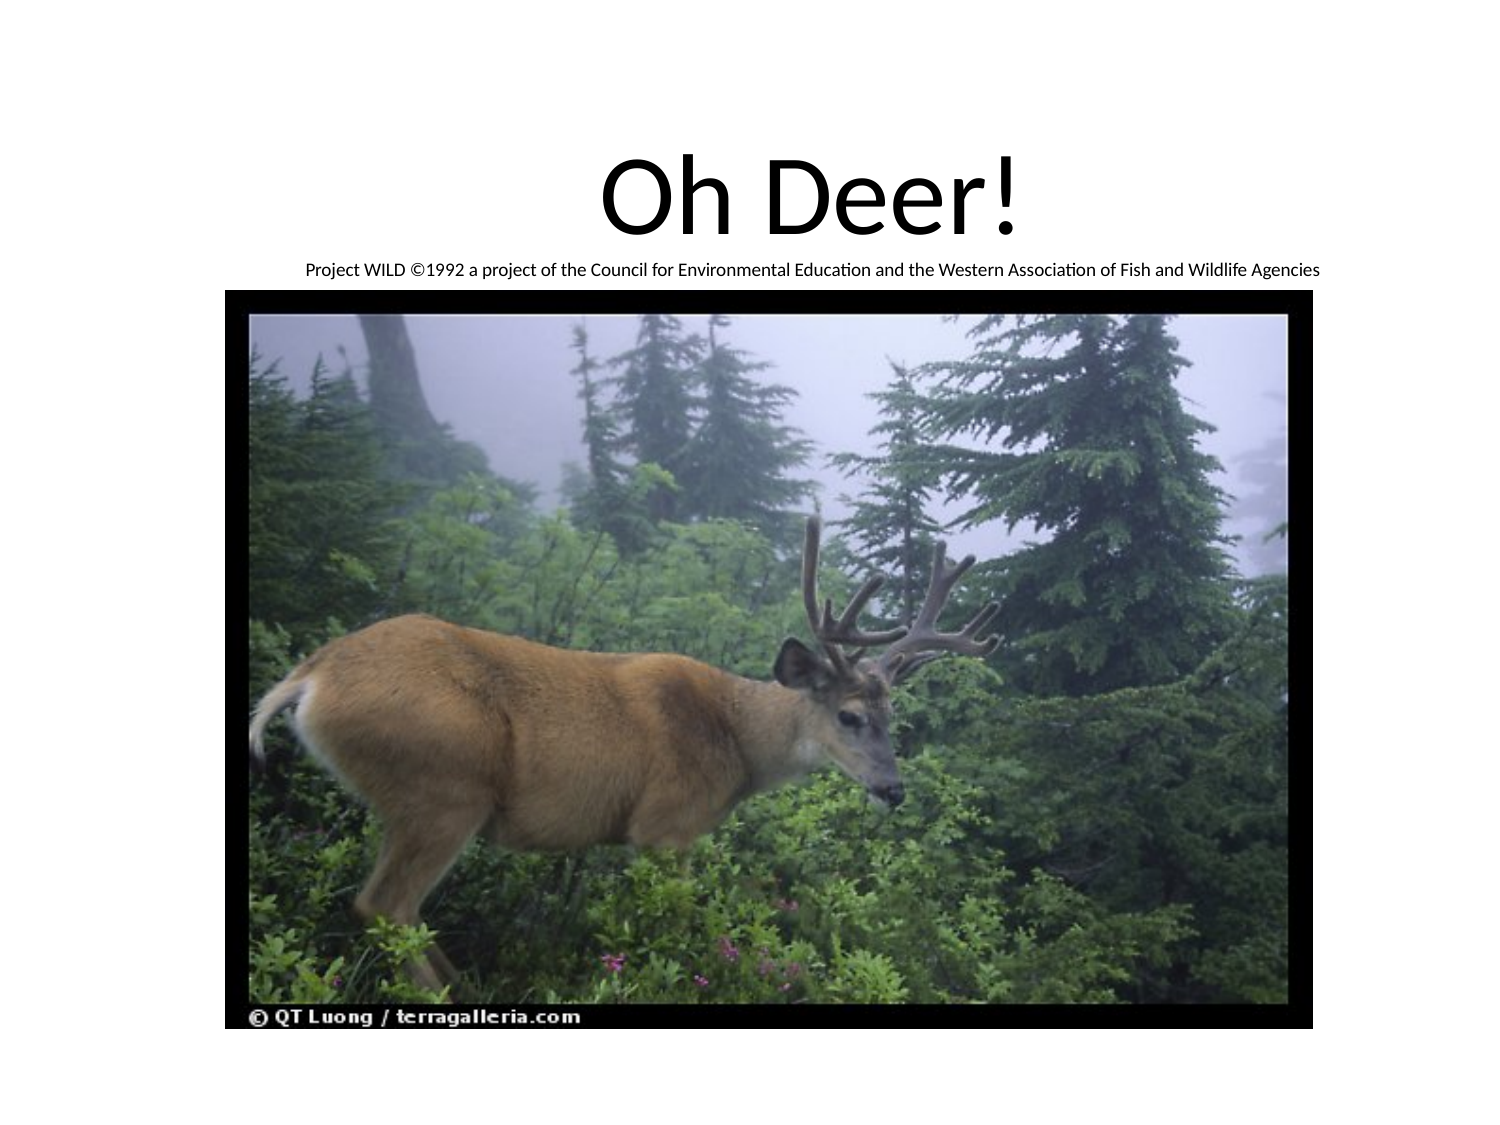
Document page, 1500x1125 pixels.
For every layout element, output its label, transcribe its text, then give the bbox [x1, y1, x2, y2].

title Oh Deer! Project WILD ©1992 a project of the Council for Environmental Education and the Western Association of Fish and Wildlife Agencies [287, 99, 1338, 188]
picture [224, 289, 1313, 1029]
title Oh Deer! Project WILD ©1992 a project of the Council for Environmental Education and the Western Association of Fish and Wildlife Agencies [287, 189, 1338, 300]
